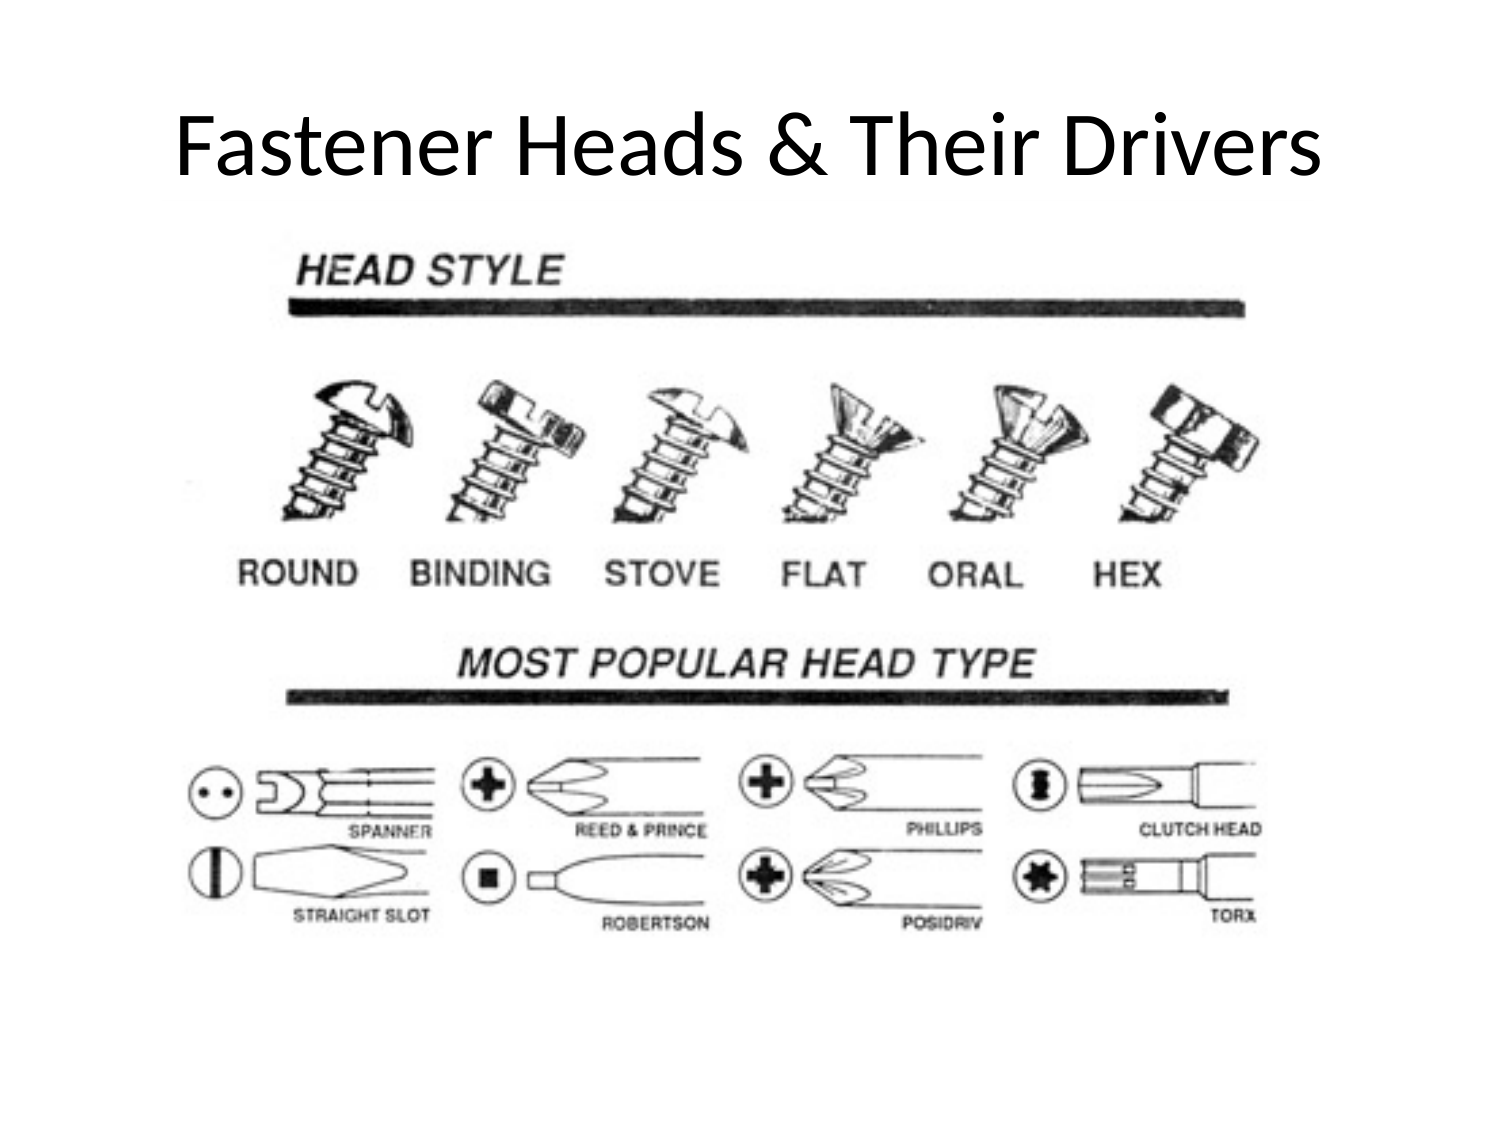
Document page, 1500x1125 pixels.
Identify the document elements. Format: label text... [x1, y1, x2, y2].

title Fastener Heads & Their Drivers [75, 45, 1425, 233]
picture [162, 199, 1314, 1013]
